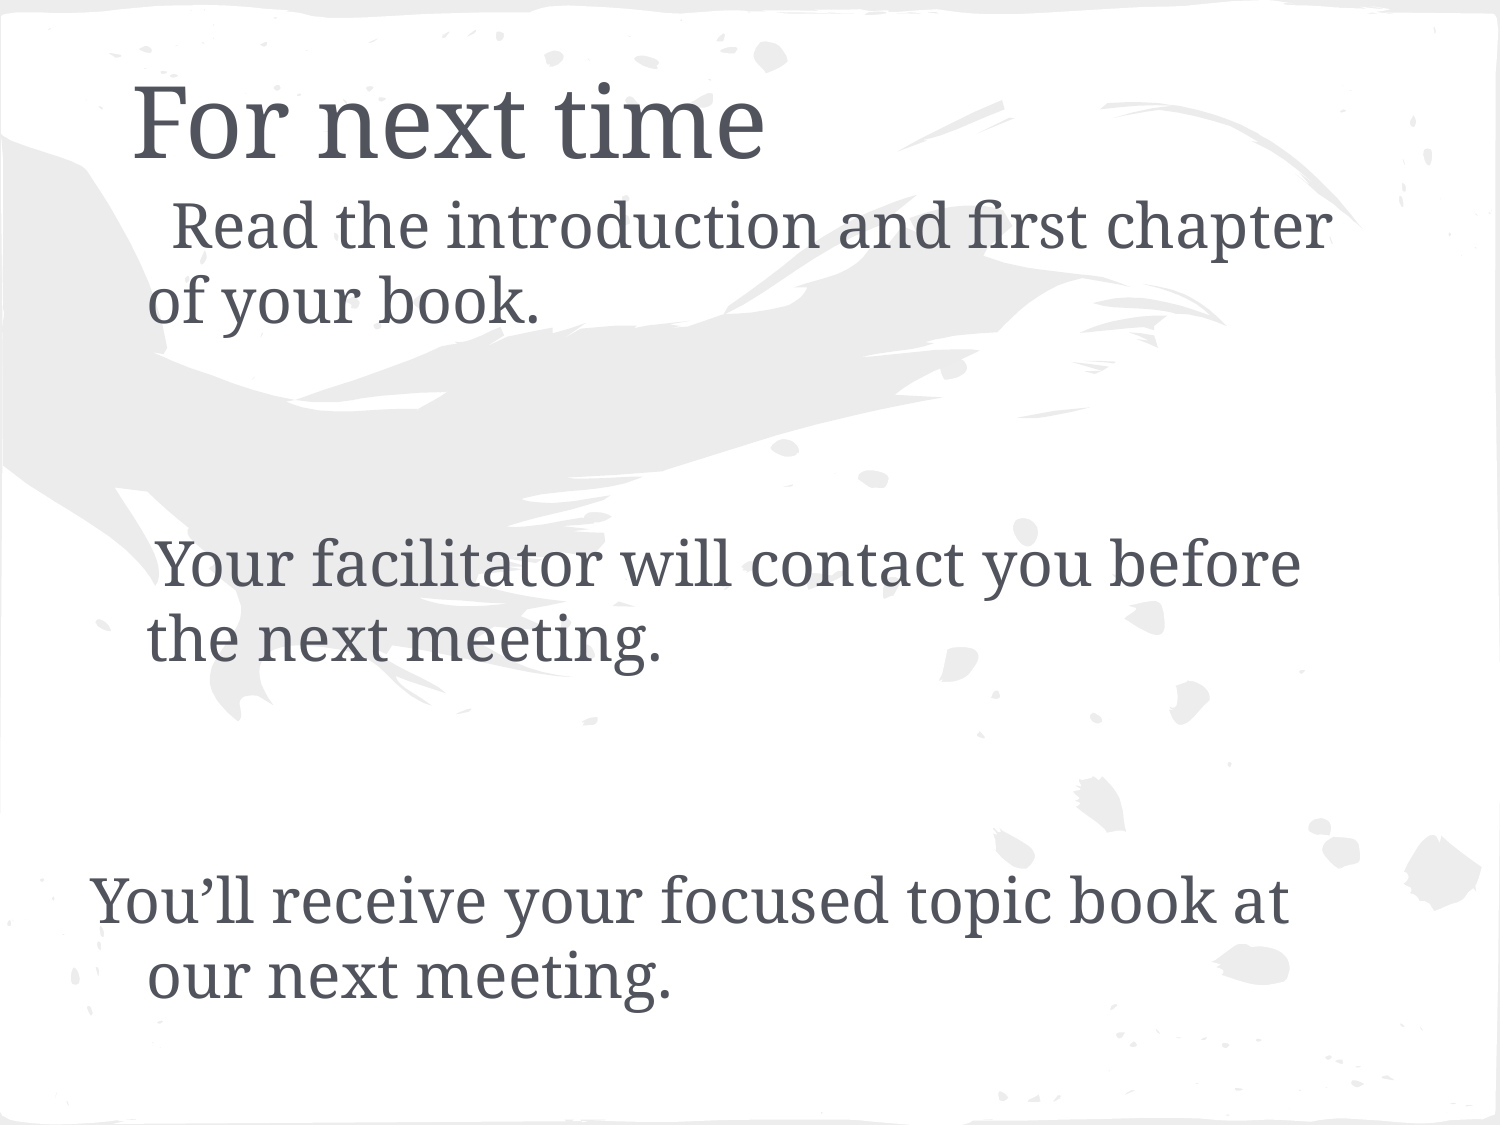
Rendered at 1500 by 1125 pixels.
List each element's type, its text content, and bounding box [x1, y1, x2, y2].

title For next time [66, 41, 1417, 194]
list Read the introduction and first chapter of your book. Your facilitator will contact you before the next meeting. You’ll receive your focused topic book at our next meeting. [75, 171, 1425, 1078]
